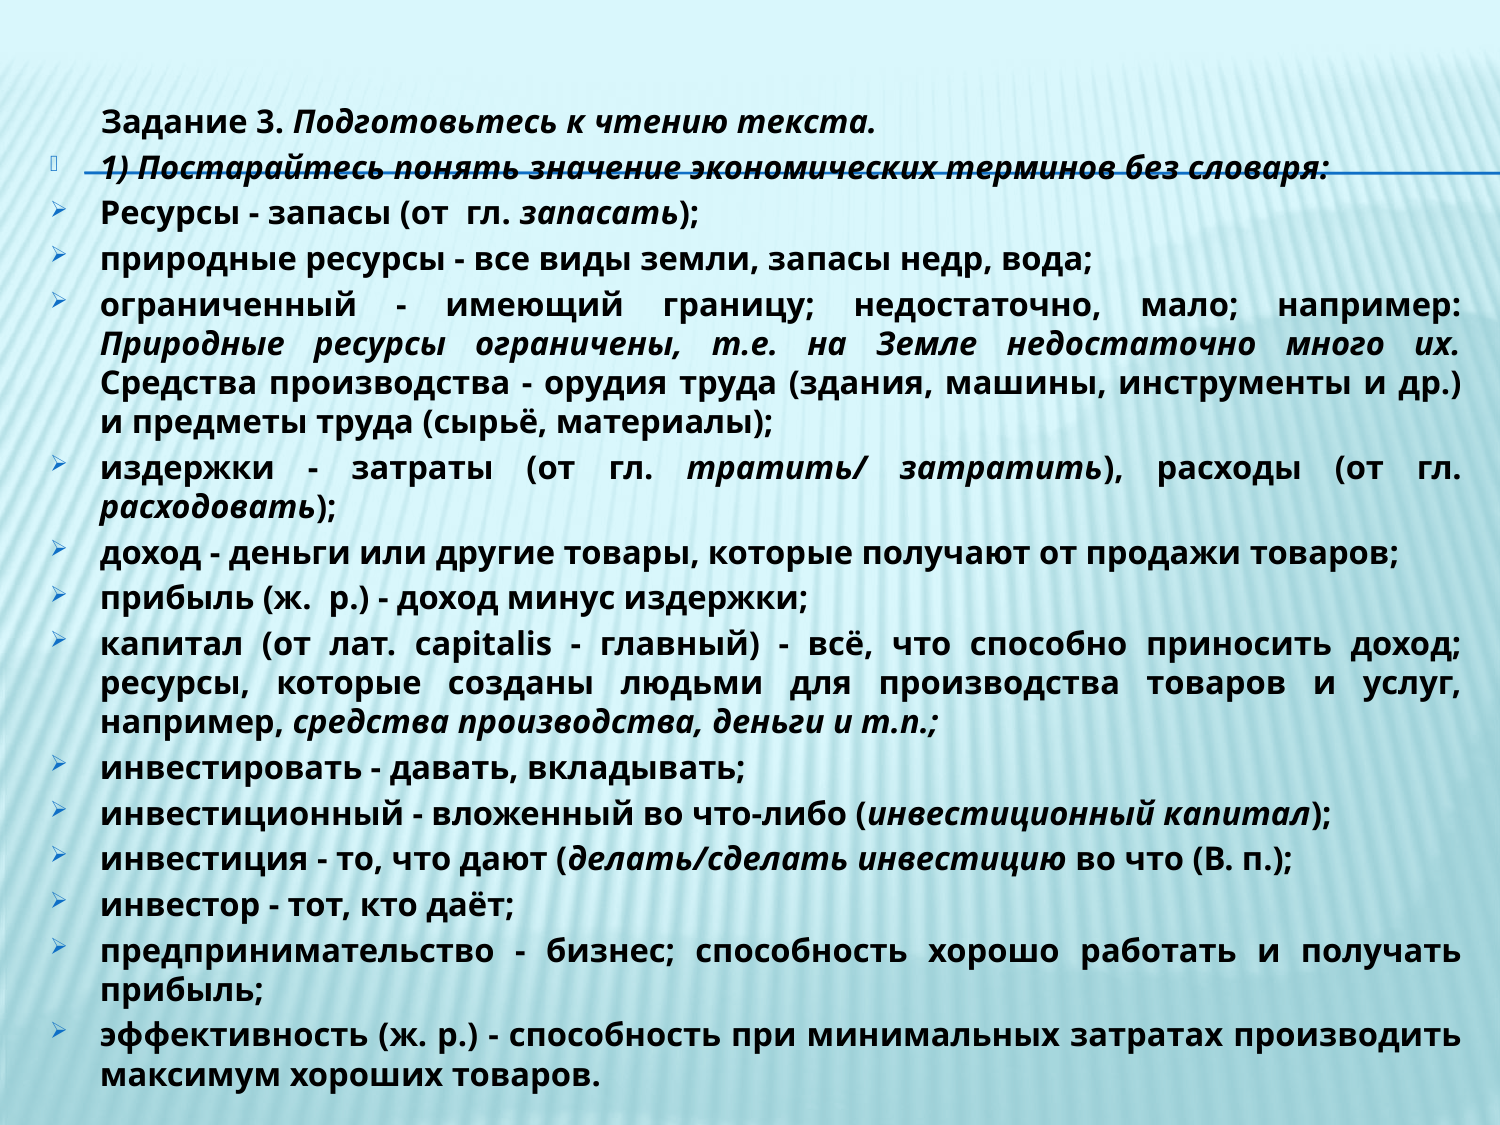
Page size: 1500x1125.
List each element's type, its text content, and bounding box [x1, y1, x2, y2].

list Задание 3. Подготовьтесь к чтению текста. 1) Постарайтесь понять значение экономических терминов без словаря: Ресурсы - запасы (от гл. запасать); природные ресурсы - все виды земли, запасы недр, вода; ограниченный - имеющий границу; недостаточно, мало; например: Природные ресурсы ограничены, т.е. на Земле недостаточно много их. Средства производства - орудия труда (здания, машины, инструменты и др.) и предметы труда (сырьё, материалы); издержки - затраты (от гл. тратить/ затратить), расходы (от гл. расходовать); доход - деньги или другие товары, которые получают от продажи товаров; прибыль (ж. р.) - доход минус издержки; капитал (от лат. сapitalis - главный) - всё, что способно приносить доход; ресурсы, которые созданы людьми для производства товаров и услуг, например, средства производства, деньги и т.п.; инвестировать - давать, вкладывать; инвестиционный - вложенный во что-либо (инвестиционный капитал); инвестиция - то, что дают (делать/сделать инвестицию во что (В. п.); инвестор - тот, кто даёт; предпринимательство - бизнес; способность хорошо работать и получать прибыль; эффективность (ж. р.) - способность при минимальных затратах производить максимум хороших товаров. [35, 93, 1477, 1102]
